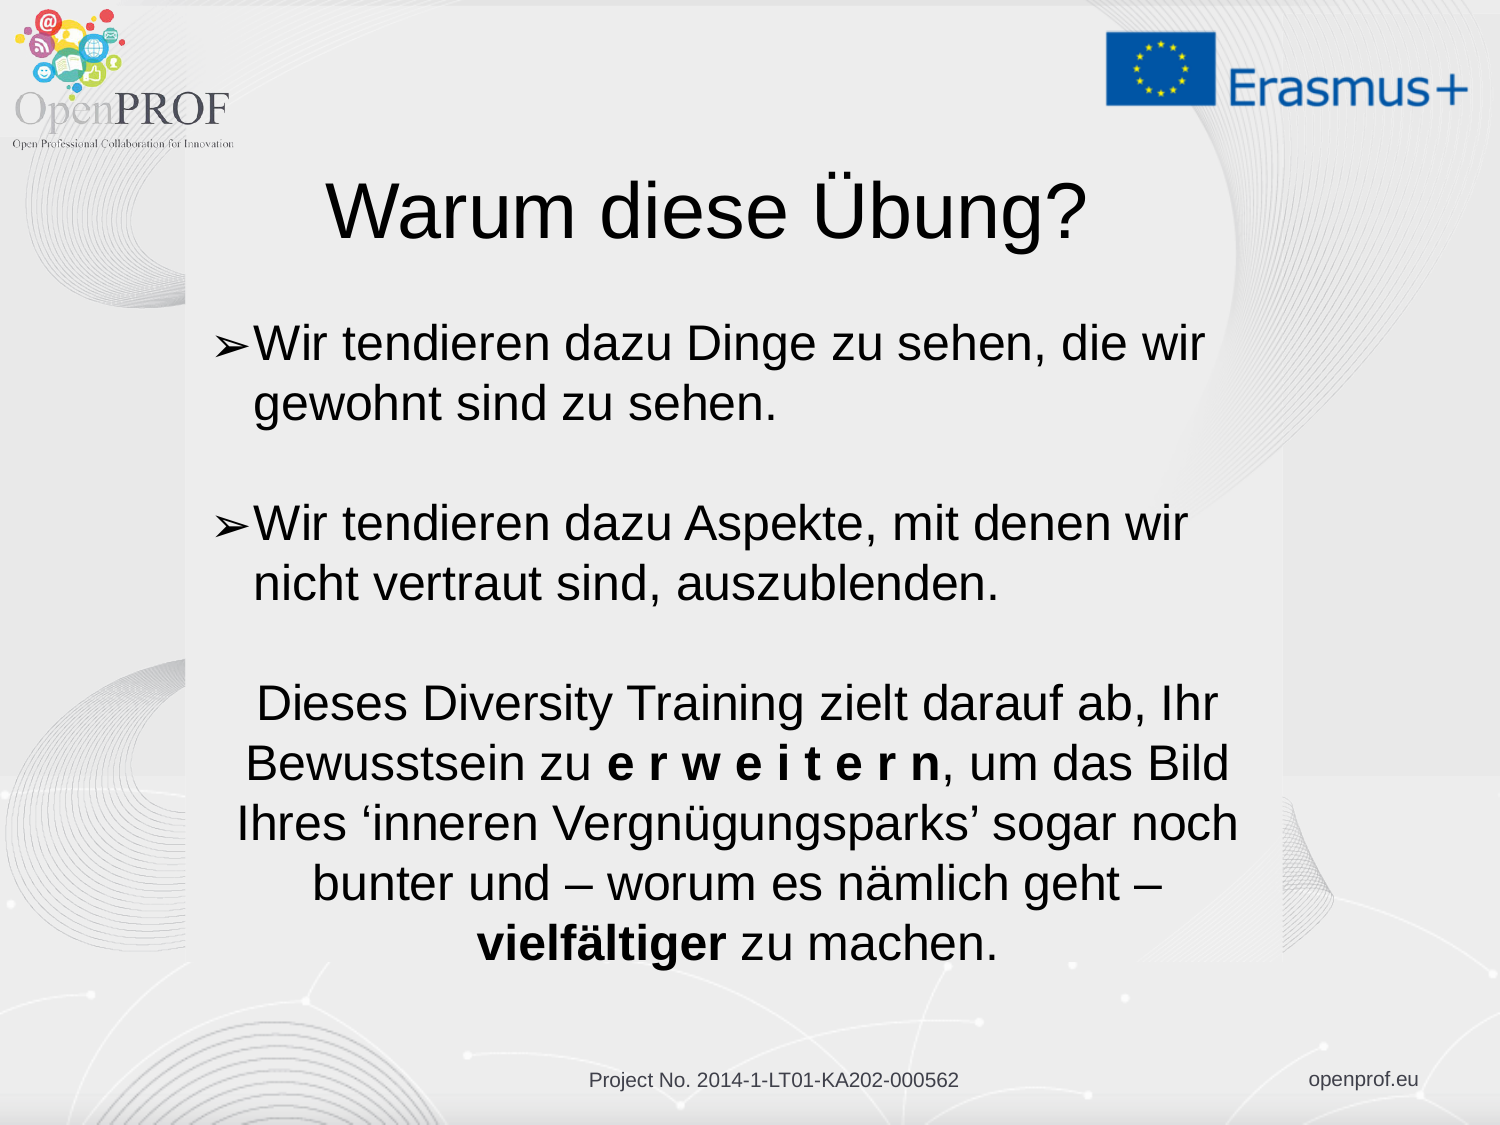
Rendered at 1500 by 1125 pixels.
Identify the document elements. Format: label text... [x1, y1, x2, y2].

title Warum diese Übung? [171, 113, 1266, 302]
picture [0, 0, 1500, 1125]
text_box Wir tendieren dazu Dinge zu sehen, die wir gewohnt sind zu sehen. Wir tendieren dazu Aspekte, mit denen wir nicht vertraut sind, auszublenden. Dieses Diversity Training zielt darauf ab, Ihr Bewusstsein zu e r w e i t e r n, um das Bild Ihres ‘inneren Vergnügungsparks’ sogar noch bunter und – worum es nämlich geht – vielfältiger zu machen. [194, 302, 1282, 985]
